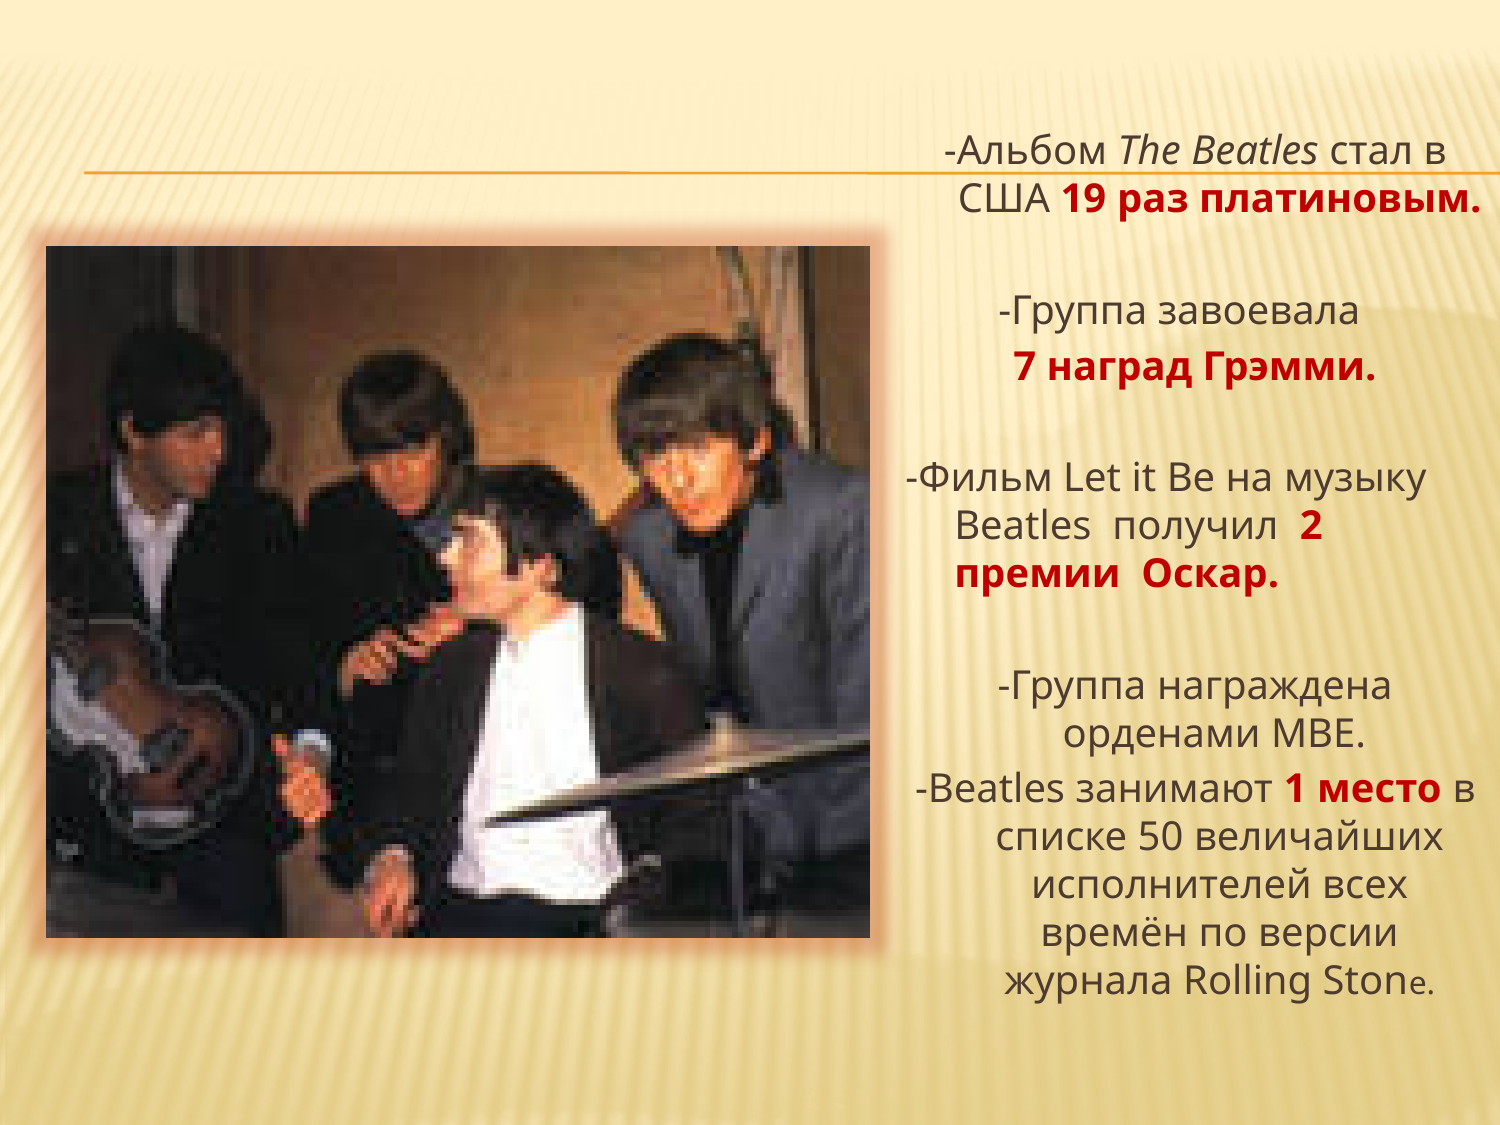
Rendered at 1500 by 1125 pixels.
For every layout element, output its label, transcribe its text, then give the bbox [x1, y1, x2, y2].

list -Альбом The Beatles стал в США 19 раз платиновым. -Группа завоевала 7 наград Грэмми. -Фильм Let it Be на музыку Beatles получил 2 премии Оскар. -Группа награждена орденами MBE. -Beatles занимают 1 место в списке 50 величайших исполнителей всех времён по версии журнала Rolling Stone. [890, 117, 1500, 1067]
picture [46, 245, 871, 938]
